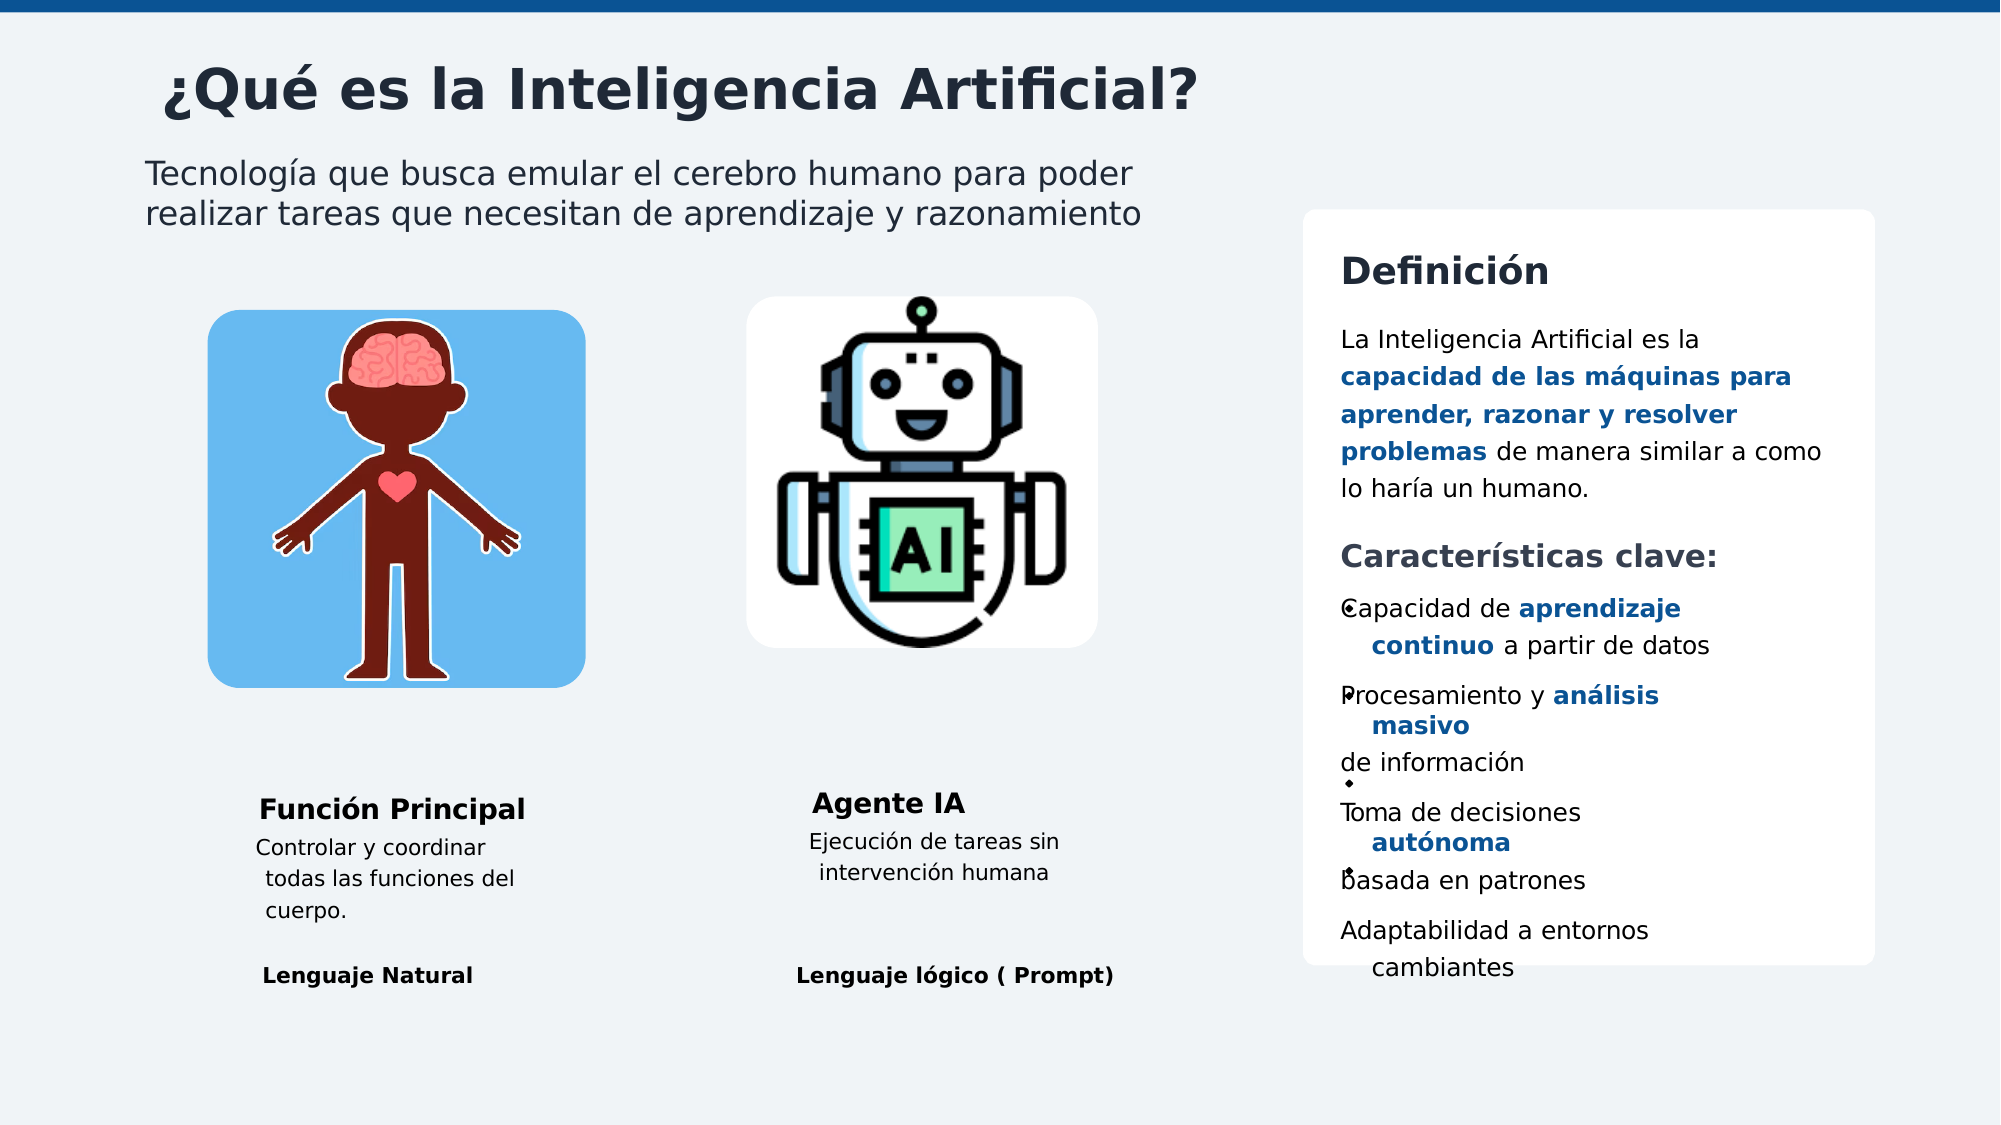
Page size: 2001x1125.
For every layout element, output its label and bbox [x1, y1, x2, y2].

text_box [1302, 209, 1876, 966]
picture [207, 309, 586, 689]
text_box [0, 0, 2000, 1125]
picture [746, 296, 1099, 649]
